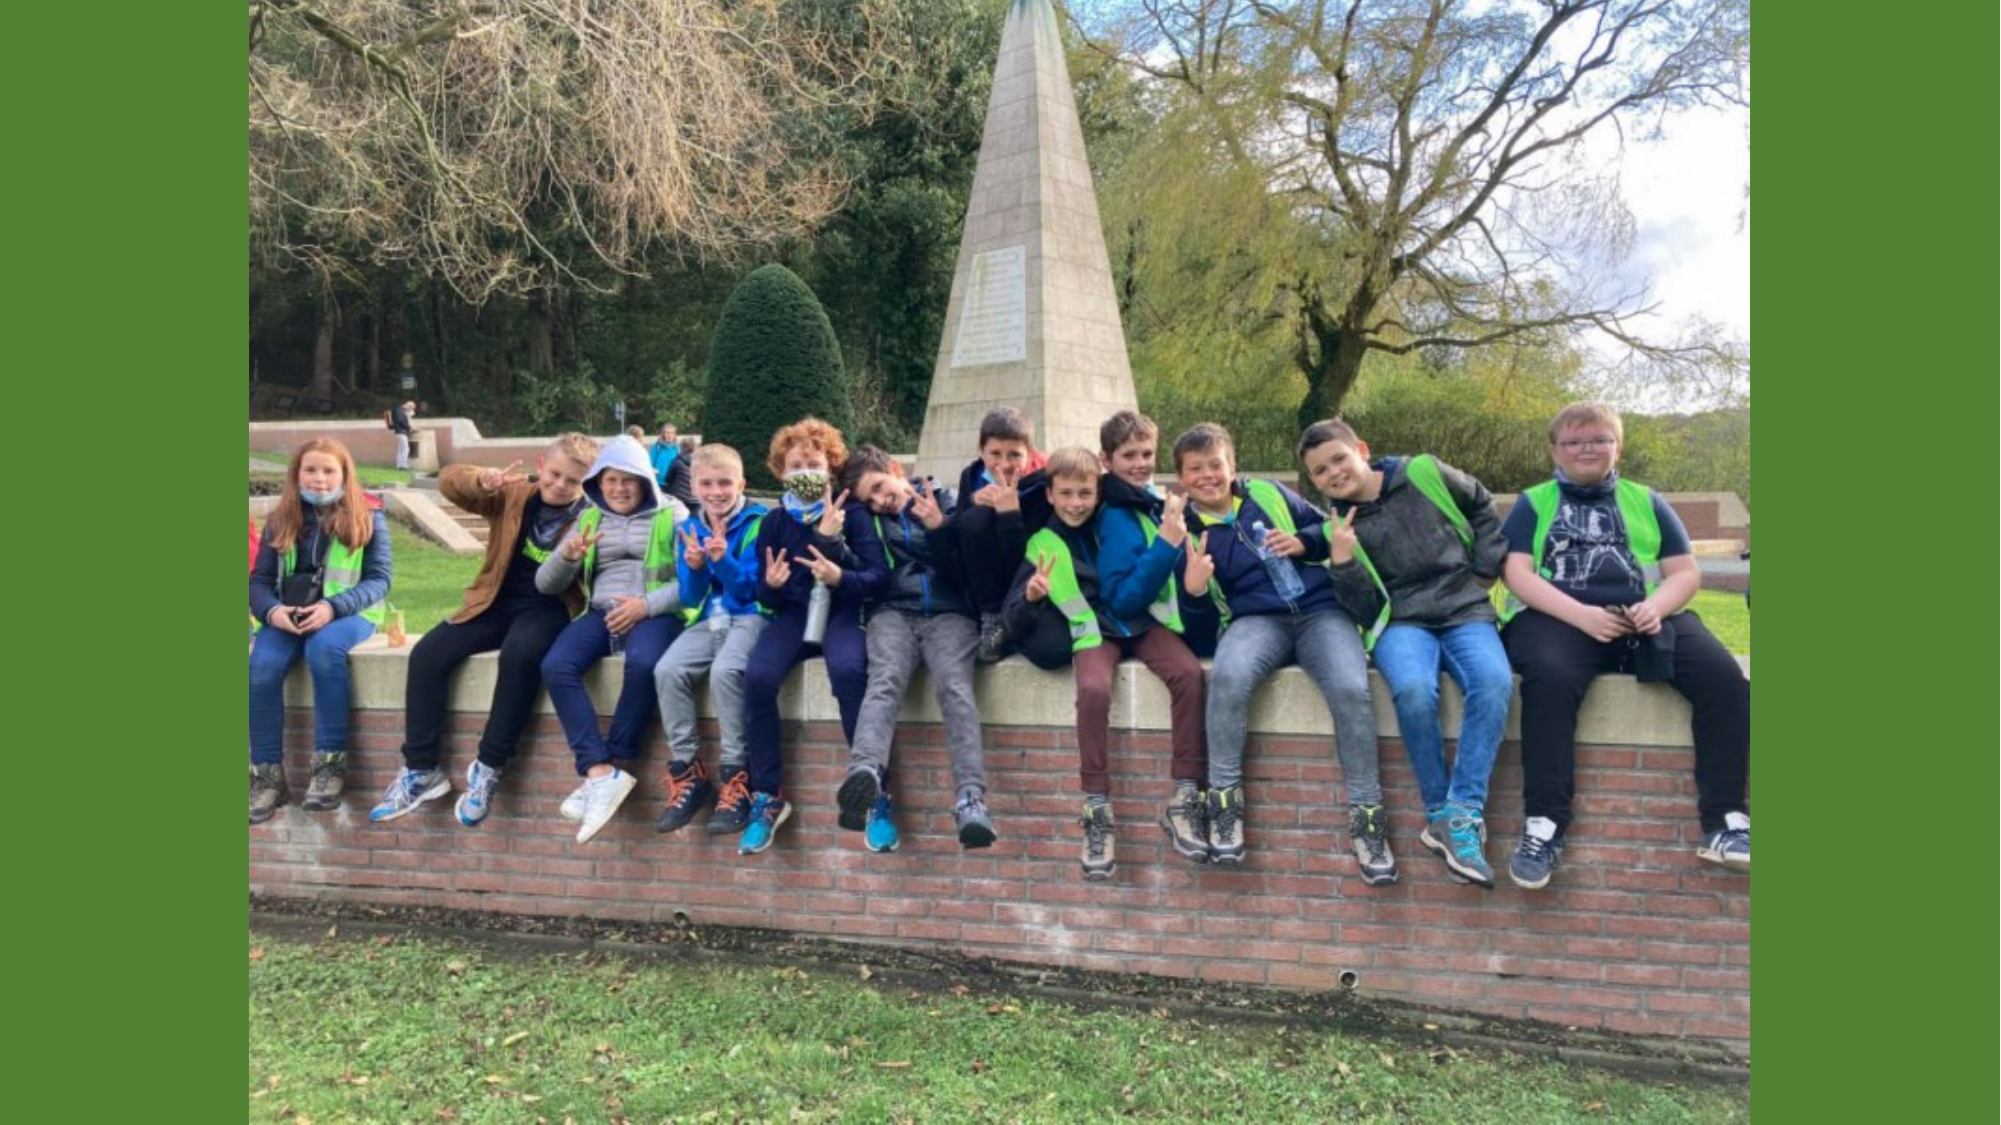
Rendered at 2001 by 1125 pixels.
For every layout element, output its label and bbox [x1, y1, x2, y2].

picture [249, 0, 1750, 1125]
